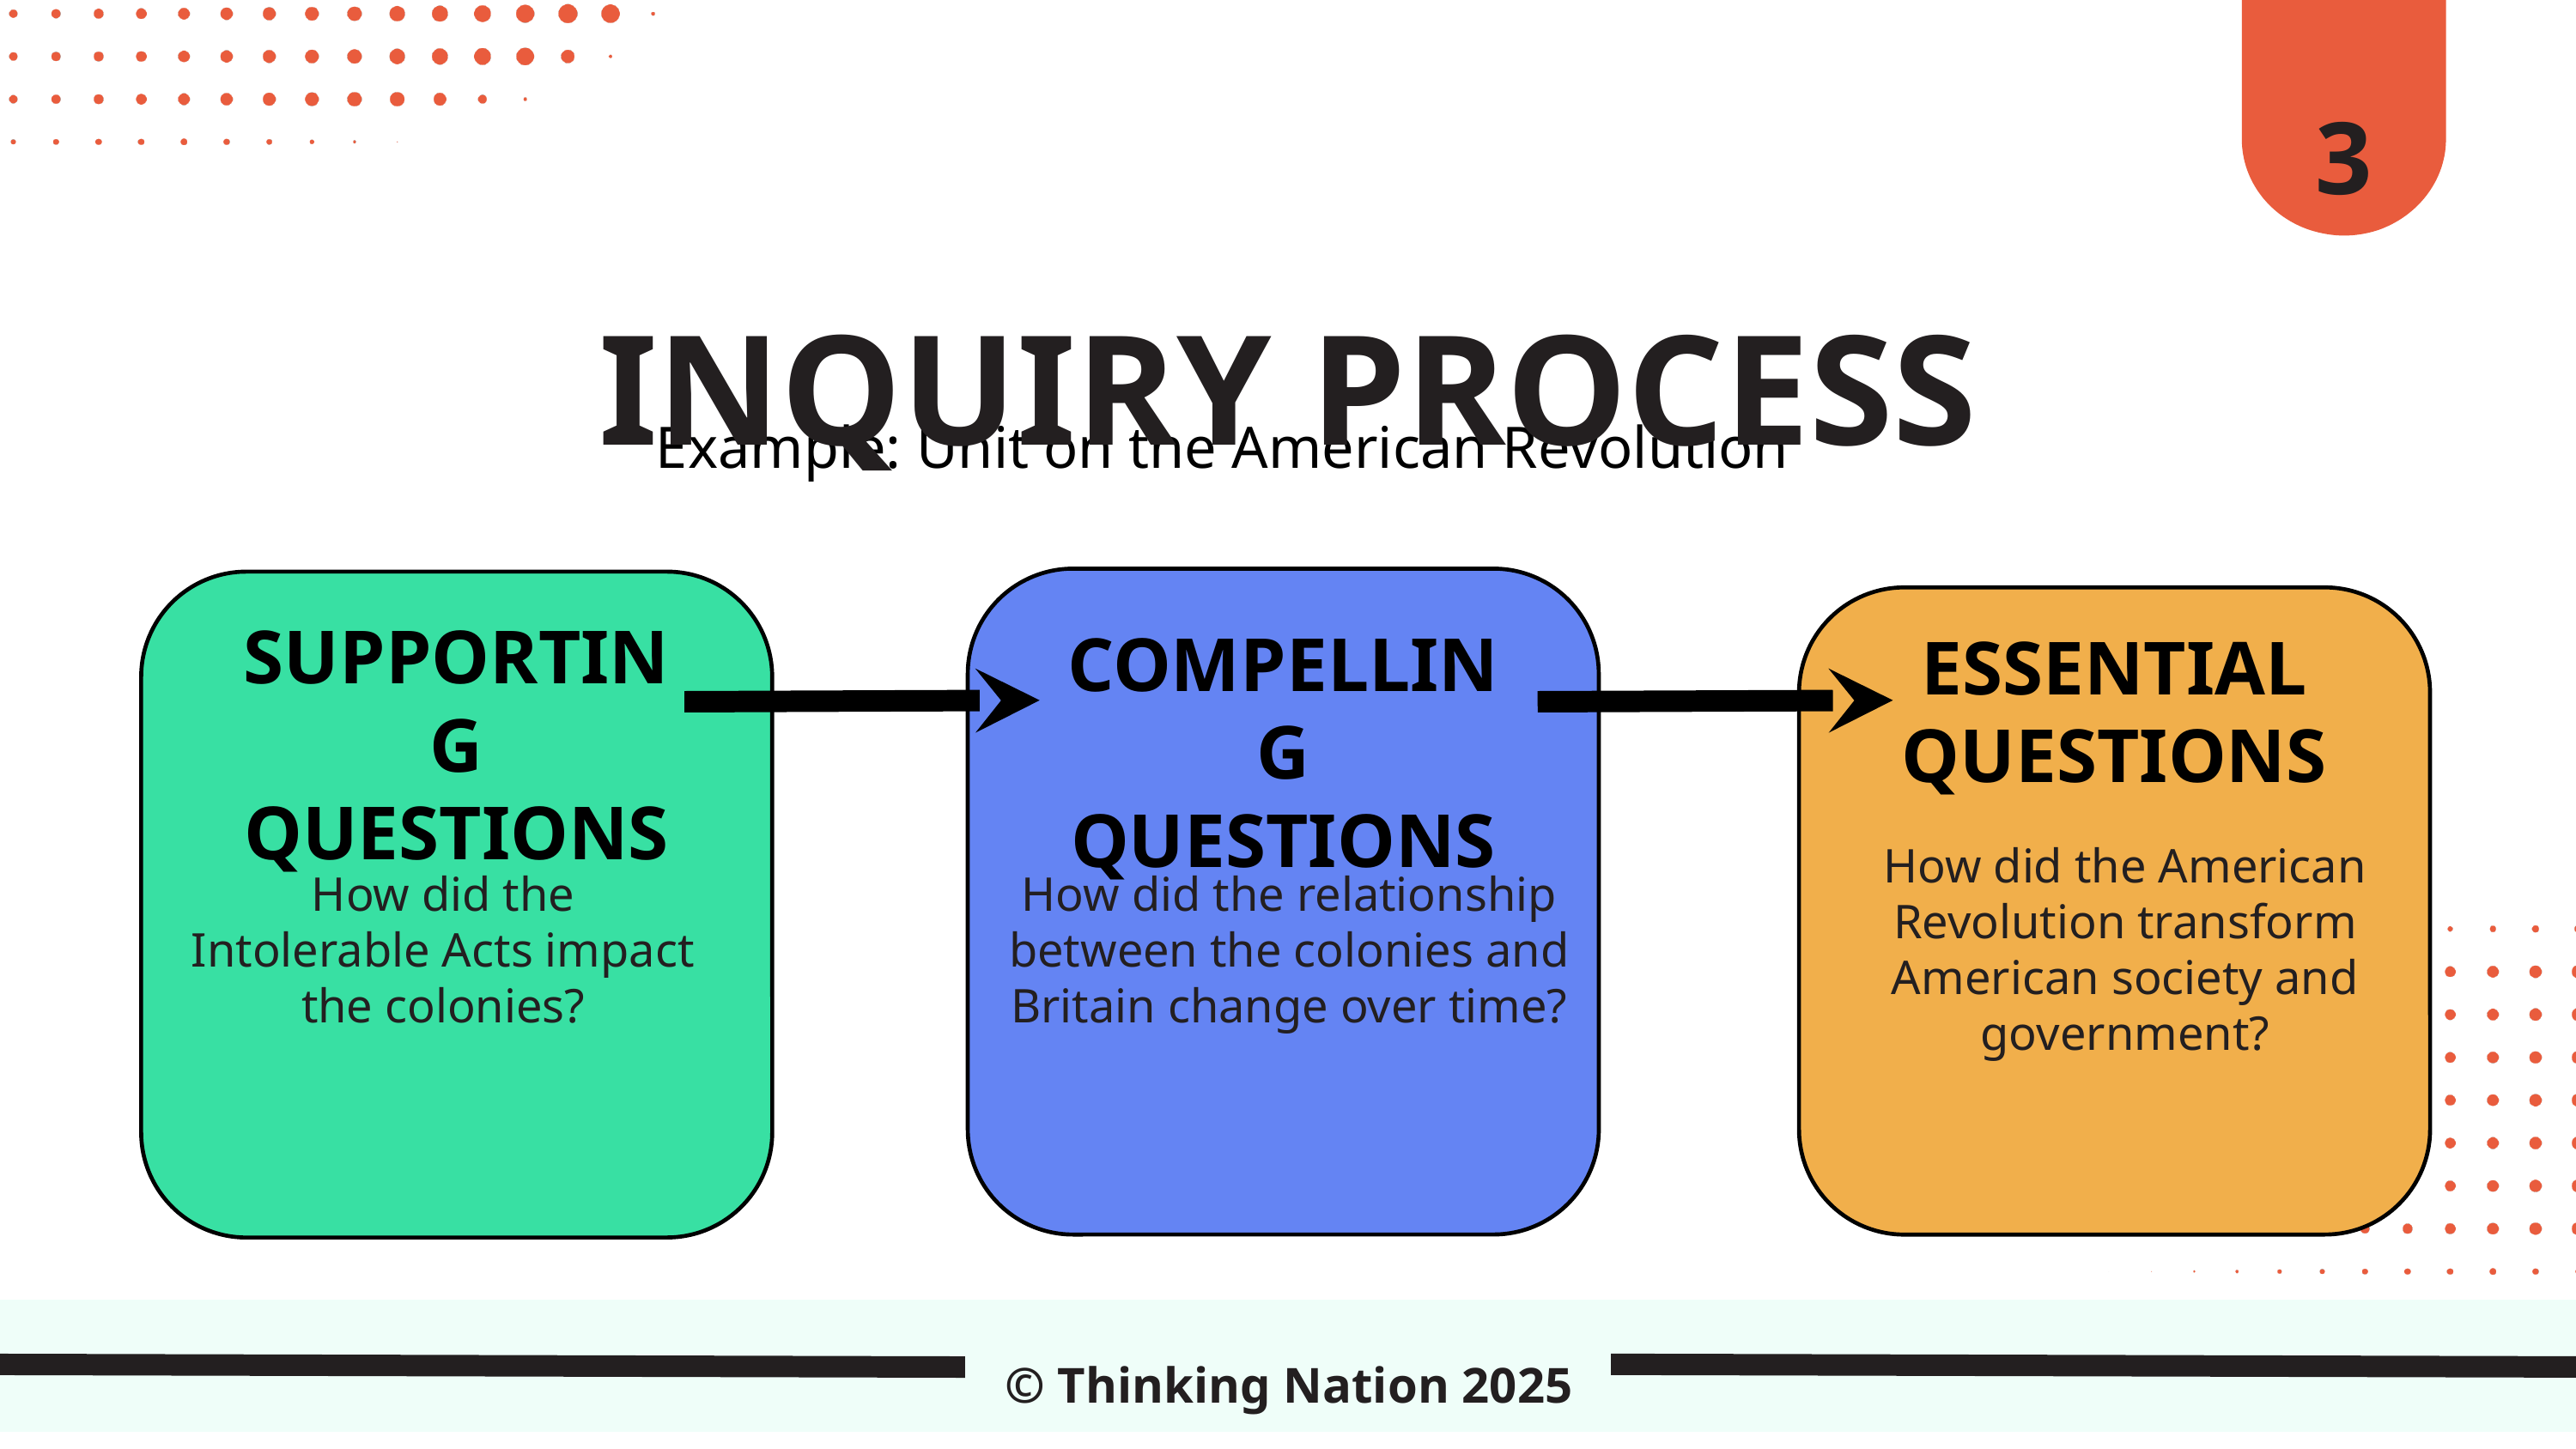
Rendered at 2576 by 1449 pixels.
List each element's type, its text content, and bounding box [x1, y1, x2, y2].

text_box [968, 710, 1600, 1235]
text_box Example: Unit on the American Revolution [332, 397, 2114, 518]
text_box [0, 1299, 2576, 1433]
text_box How did the Intolerable Acts impact the colonies? [188, 864, 698, 1033]
text_box How did the relationship between the colonies and Britain change over time? [996, 864, 1583, 1033]
text_box [968, 568, 1599, 699]
text_box [1938, 925, 2576, 1275]
text_box ESSENTIAL QUESTIONS [1860, 608, 2369, 810]
text_box [141, 571, 773, 1238]
text_box INQUIRY PROCESS [359, 220, 2216, 476]
text_box SUPPORTING QUESTIONS [221, 610, 693, 875]
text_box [2233, 0, 2455, 236]
text_box [0, 0, 660, 145]
text_box How did the American Revolution transform American society and government? [1849, 836, 2402, 1060]
text_box COMPELLING QUESTIONS [1029, 604, 1538, 895]
text_box [1799, 587, 2431, 1235]
